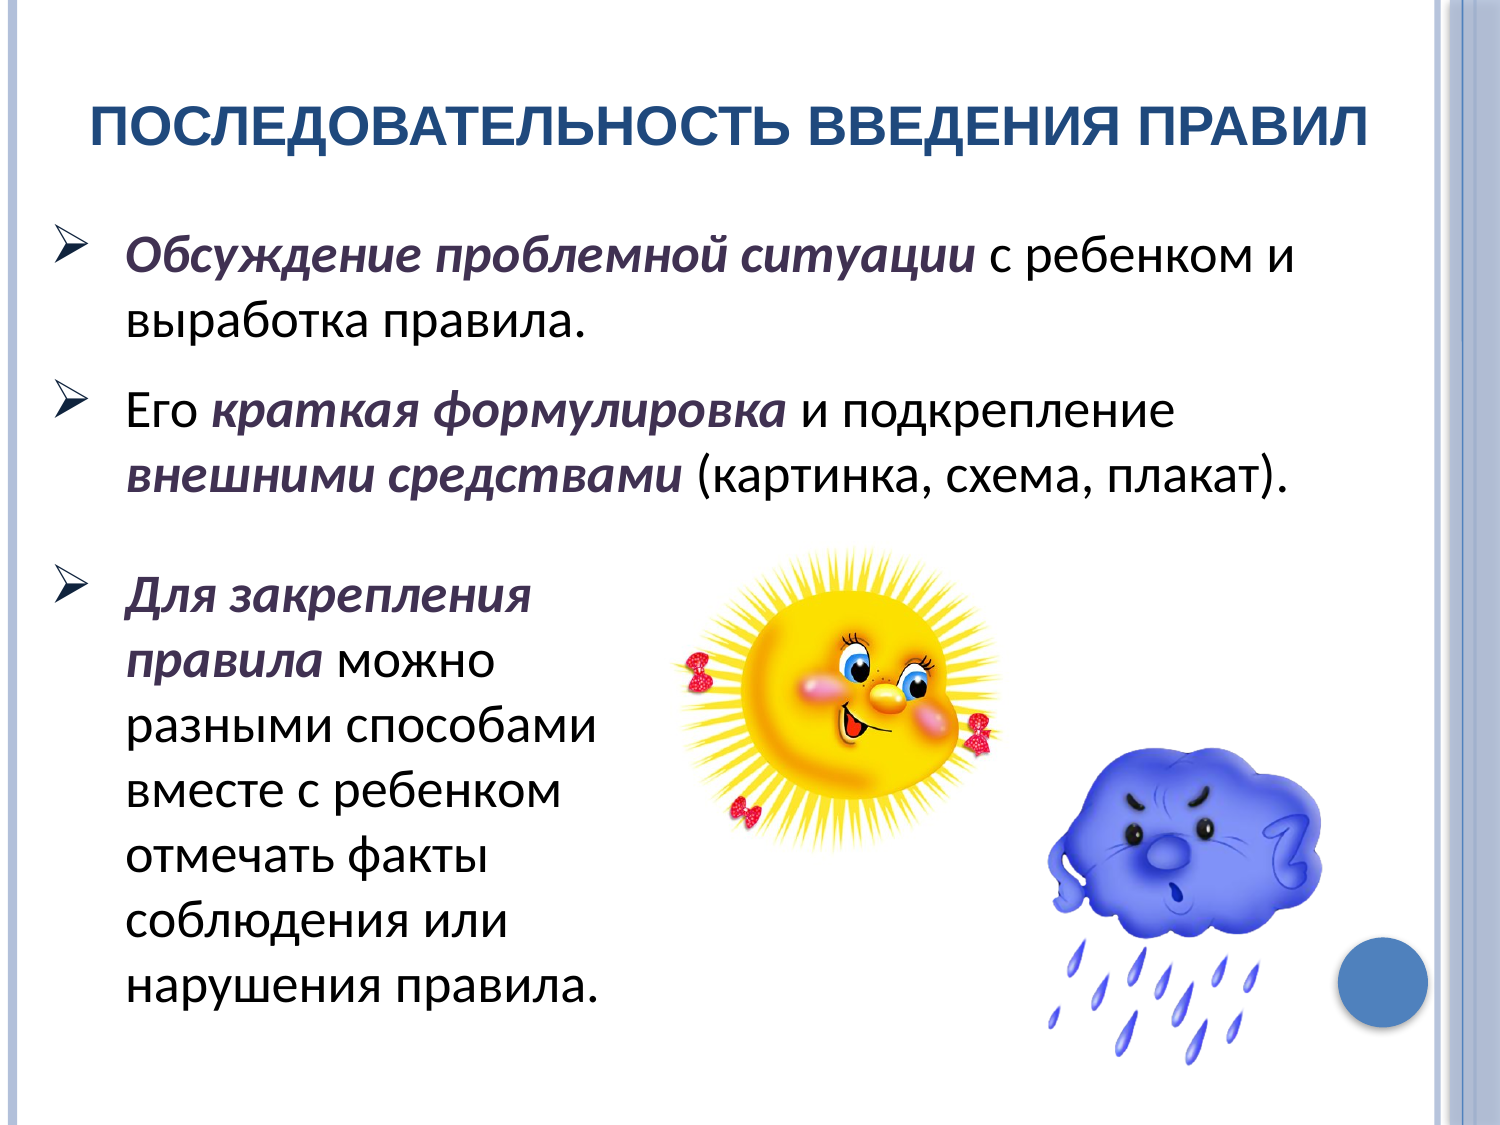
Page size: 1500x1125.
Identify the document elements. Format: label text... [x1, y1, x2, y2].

text_box Для закрепления правила можно разными способами вместе с ребенком отмечать факты соблюдения или нарушения правила. [35, 550, 657, 1032]
title Последовательность введения правил [75, 23, 1430, 164]
list Обсуждение проблемной ситуации с ребенком и выработка правила. Его краткая формулировка и подкрепление внешними средствами (картинка, схема, плакат). [35, 210, 1407, 516]
picture [655, 515, 1435, 1100]
